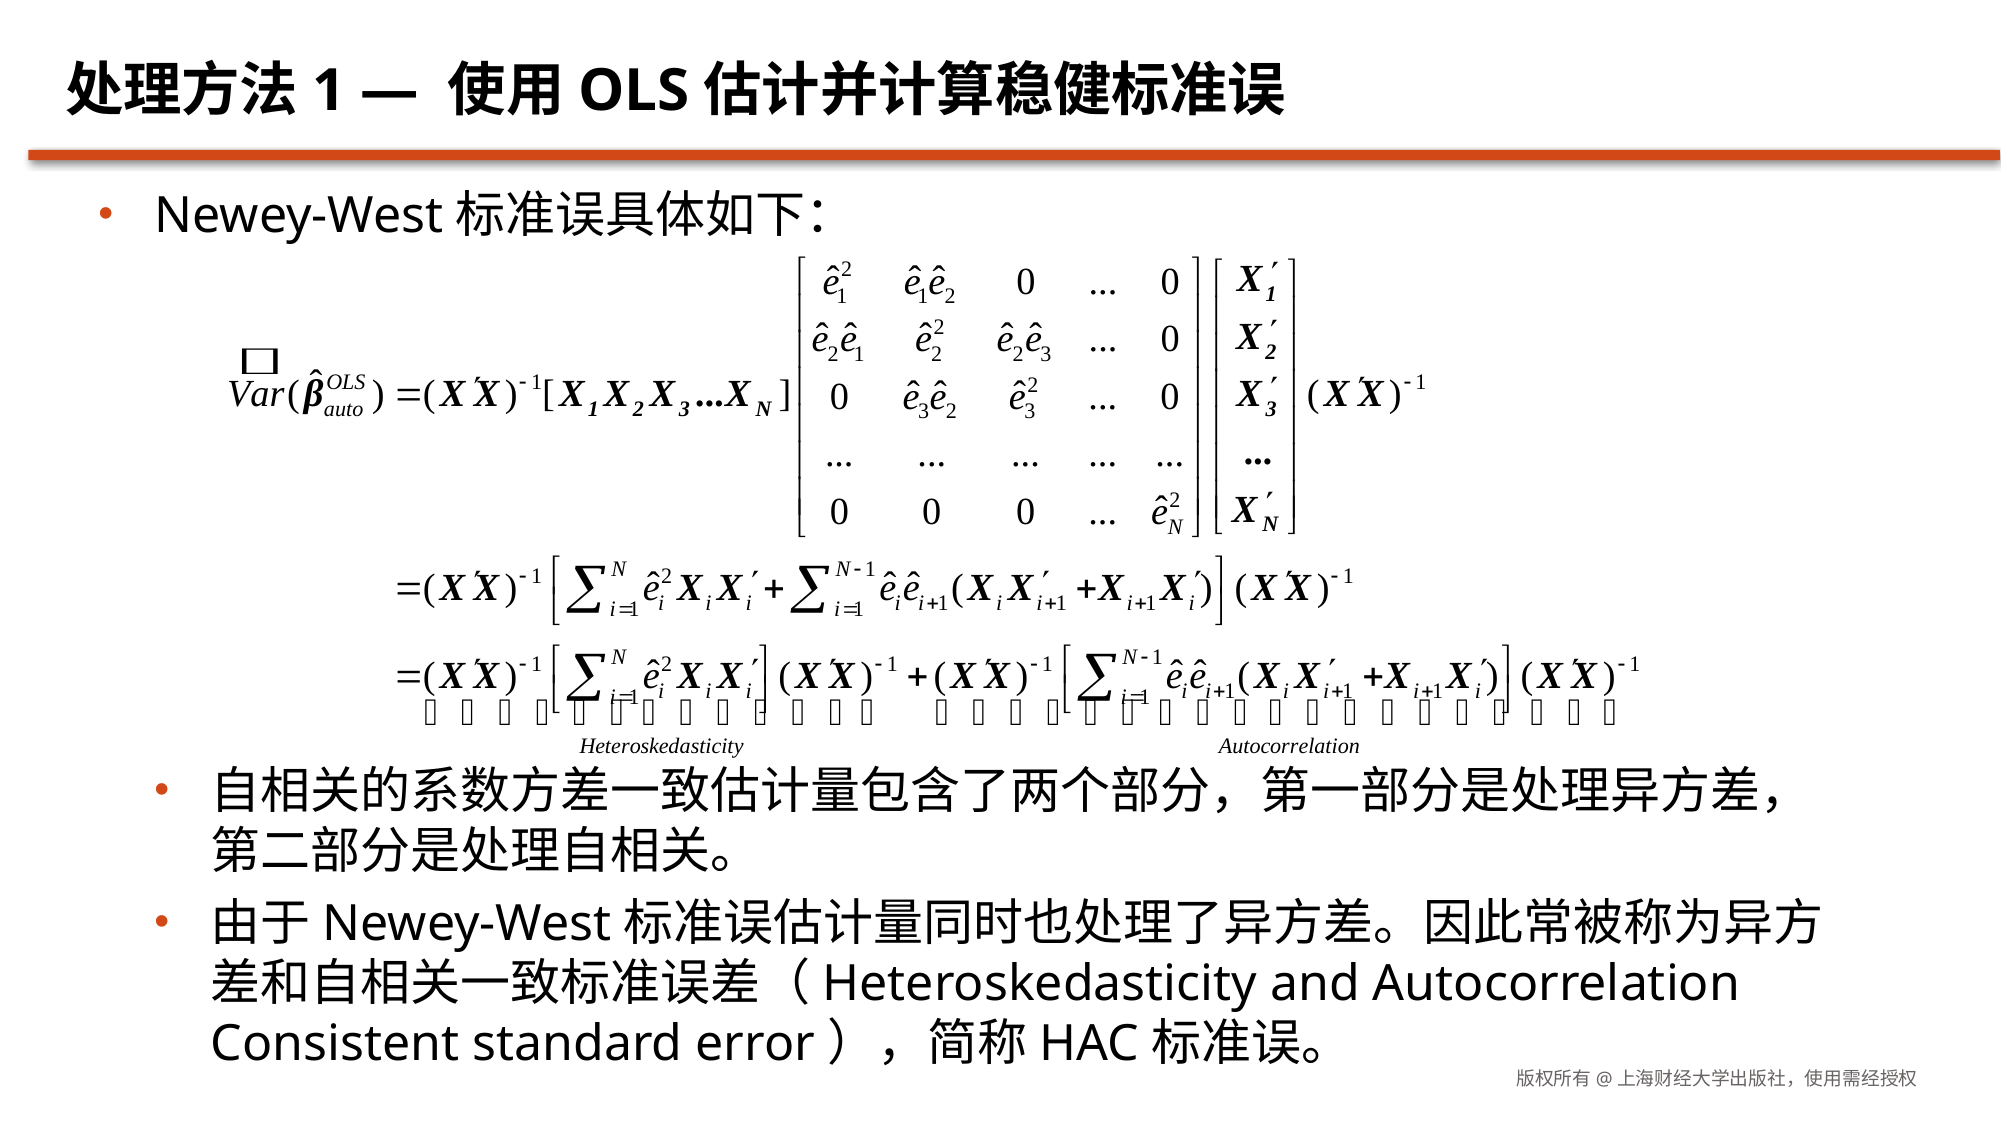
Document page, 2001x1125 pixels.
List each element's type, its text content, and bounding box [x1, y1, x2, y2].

footer 版权所有@上海财经大学出版社，使用需经授权 [1483, 1046, 1950, 1109]
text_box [224, 248, 1651, 767]
title 处理方法1 — 使用OLS估计并计算稳健标准误 [50, 50, 1825, 138]
